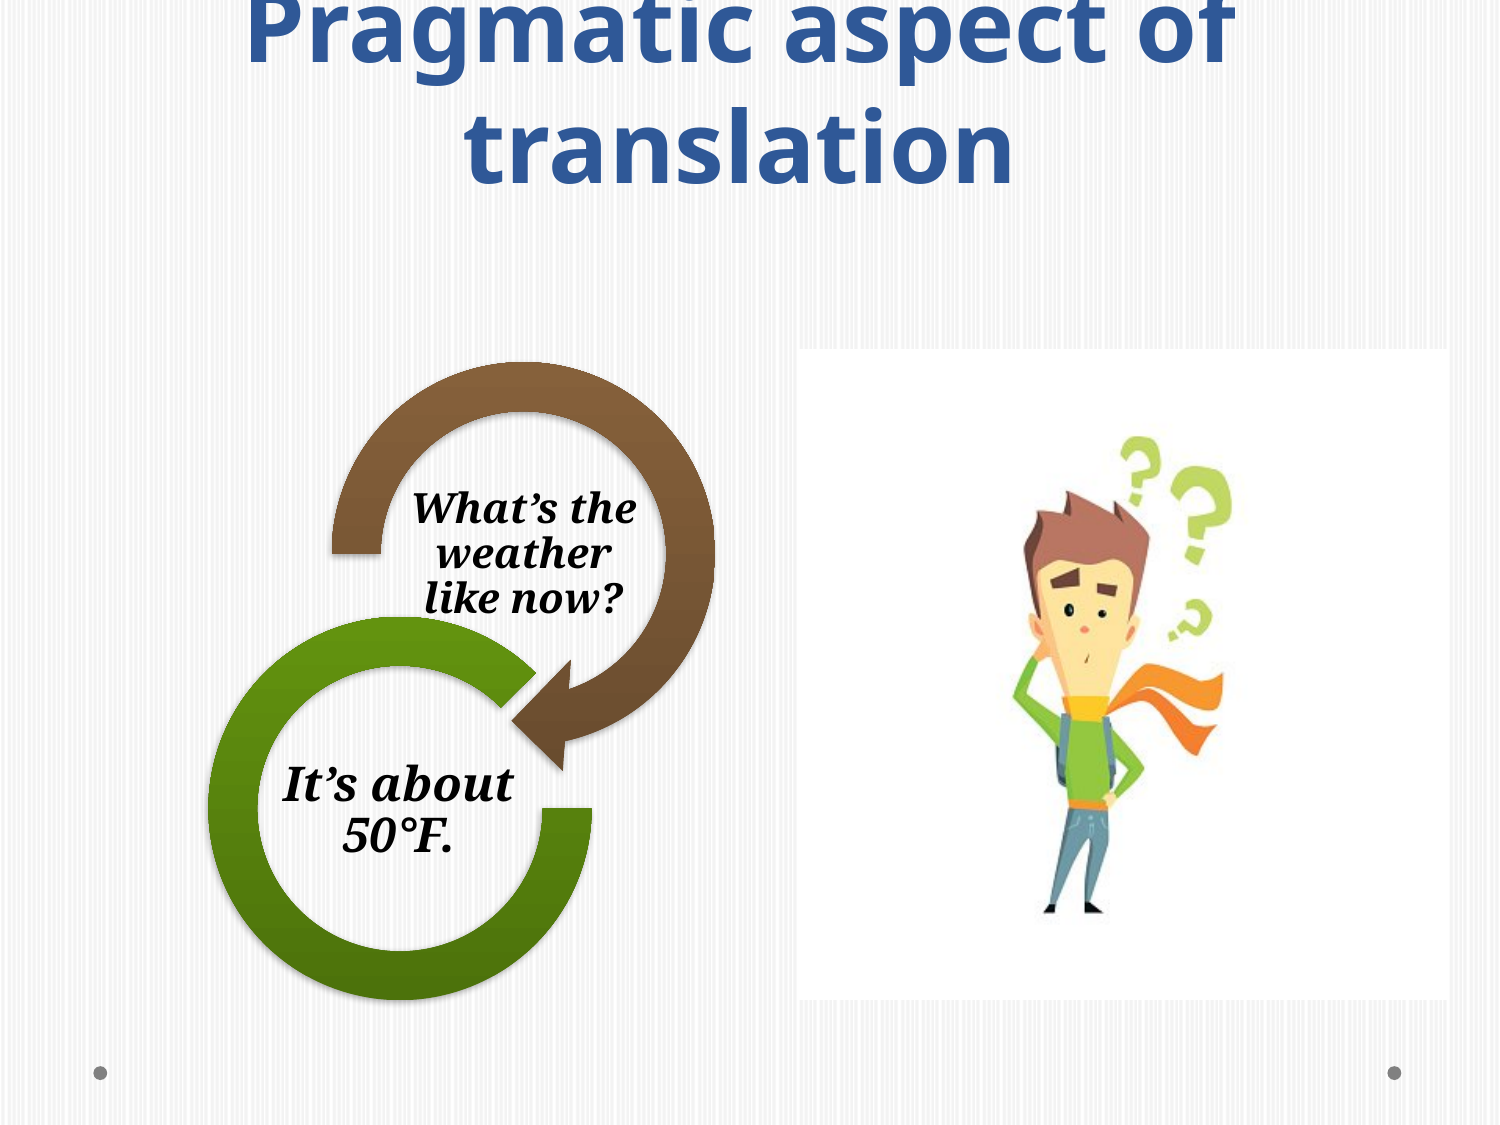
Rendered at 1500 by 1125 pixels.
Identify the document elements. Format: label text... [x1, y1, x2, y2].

picture [796, 349, 1448, 1001]
title Pragmatic aspect of translation [64, 54, 1415, 211]
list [74, 326, 881, 1006]
